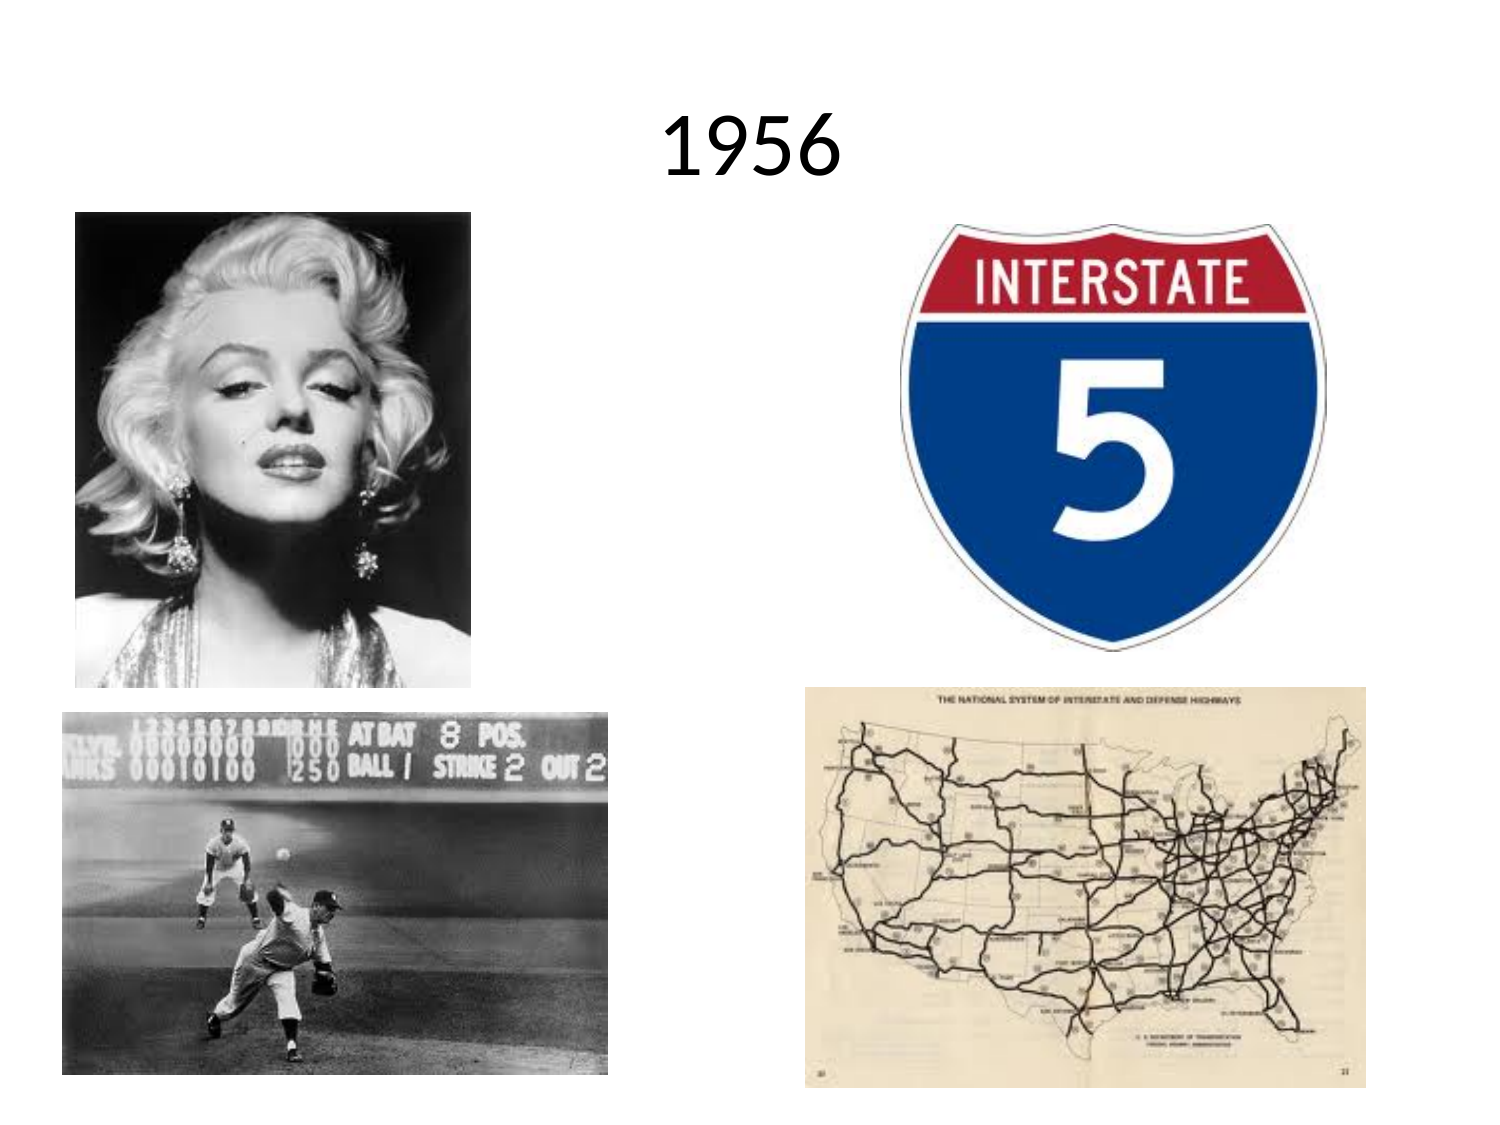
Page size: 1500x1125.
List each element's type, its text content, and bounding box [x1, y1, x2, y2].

picture [899, 224, 1327, 652]
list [74, 212, 472, 688]
picture [62, 712, 608, 1076]
title 1956 [75, 45, 1425, 233]
picture [805, 687, 1366, 1088]
